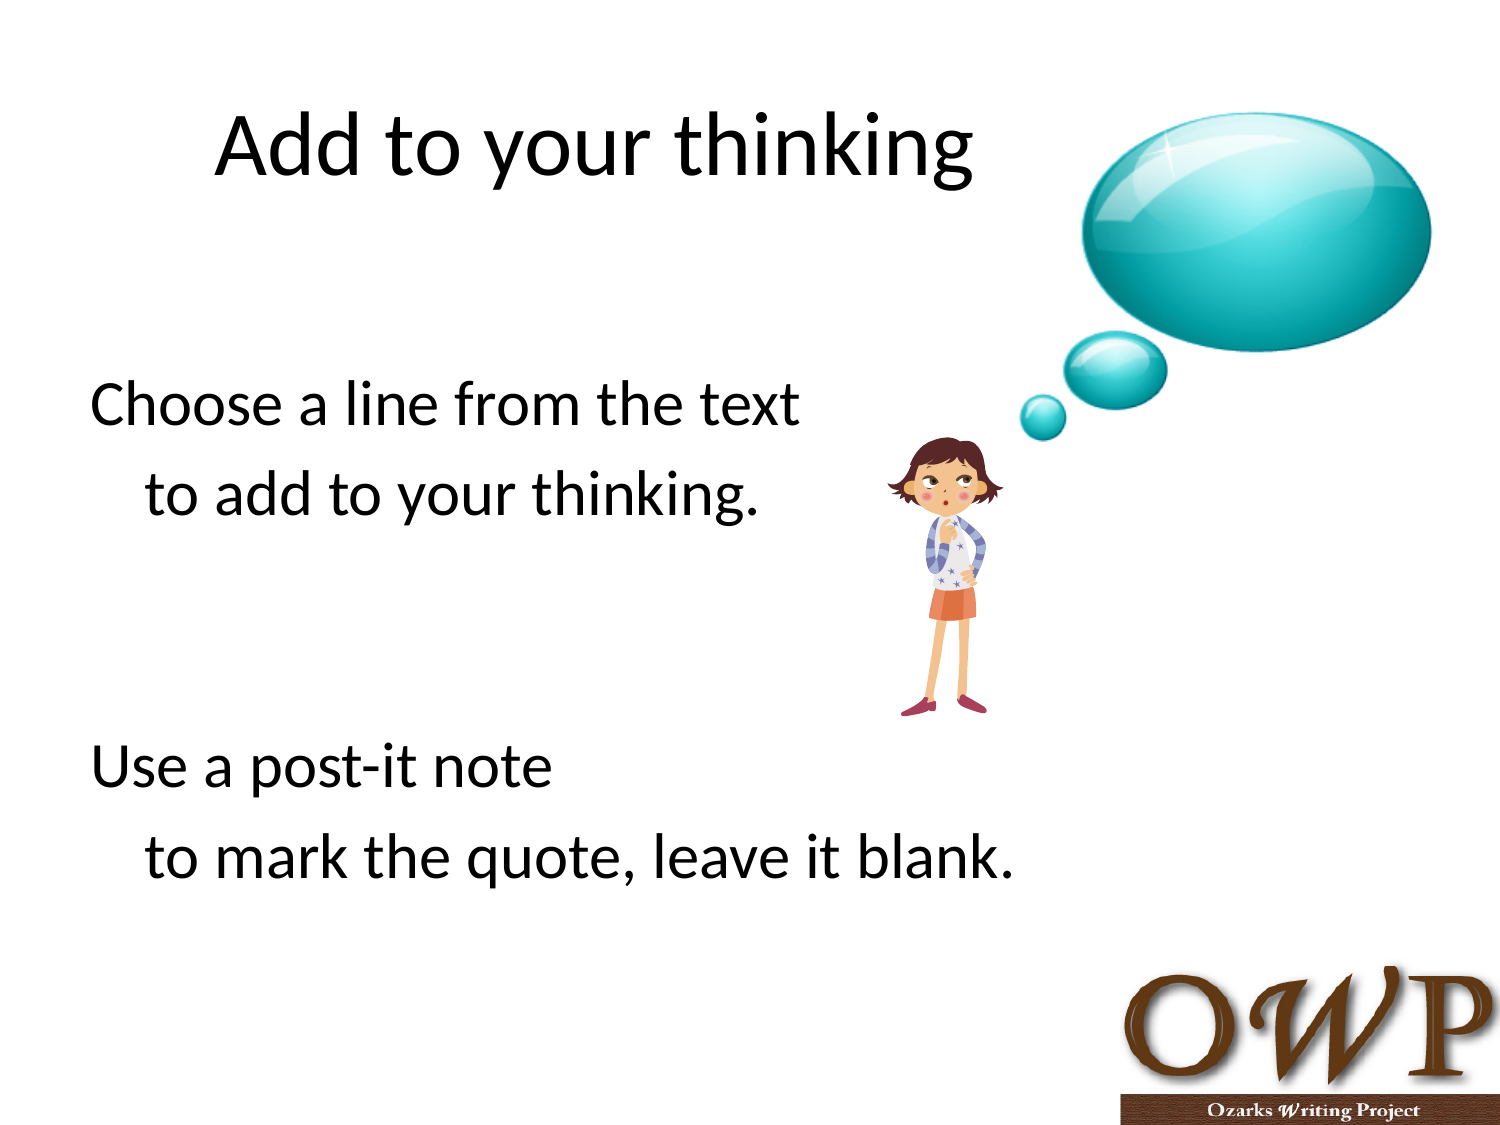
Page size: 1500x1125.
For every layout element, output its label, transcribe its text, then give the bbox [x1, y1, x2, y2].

title Add to your thinking [74, 44, 1426, 233]
picture [887, 74, 1451, 717]
picture [1120, 957, 1500, 1125]
list Choose a line from the text to add to your thinking. Use a post-it note to mark the quote, leave it blank. [74, 262, 1426, 1088]
